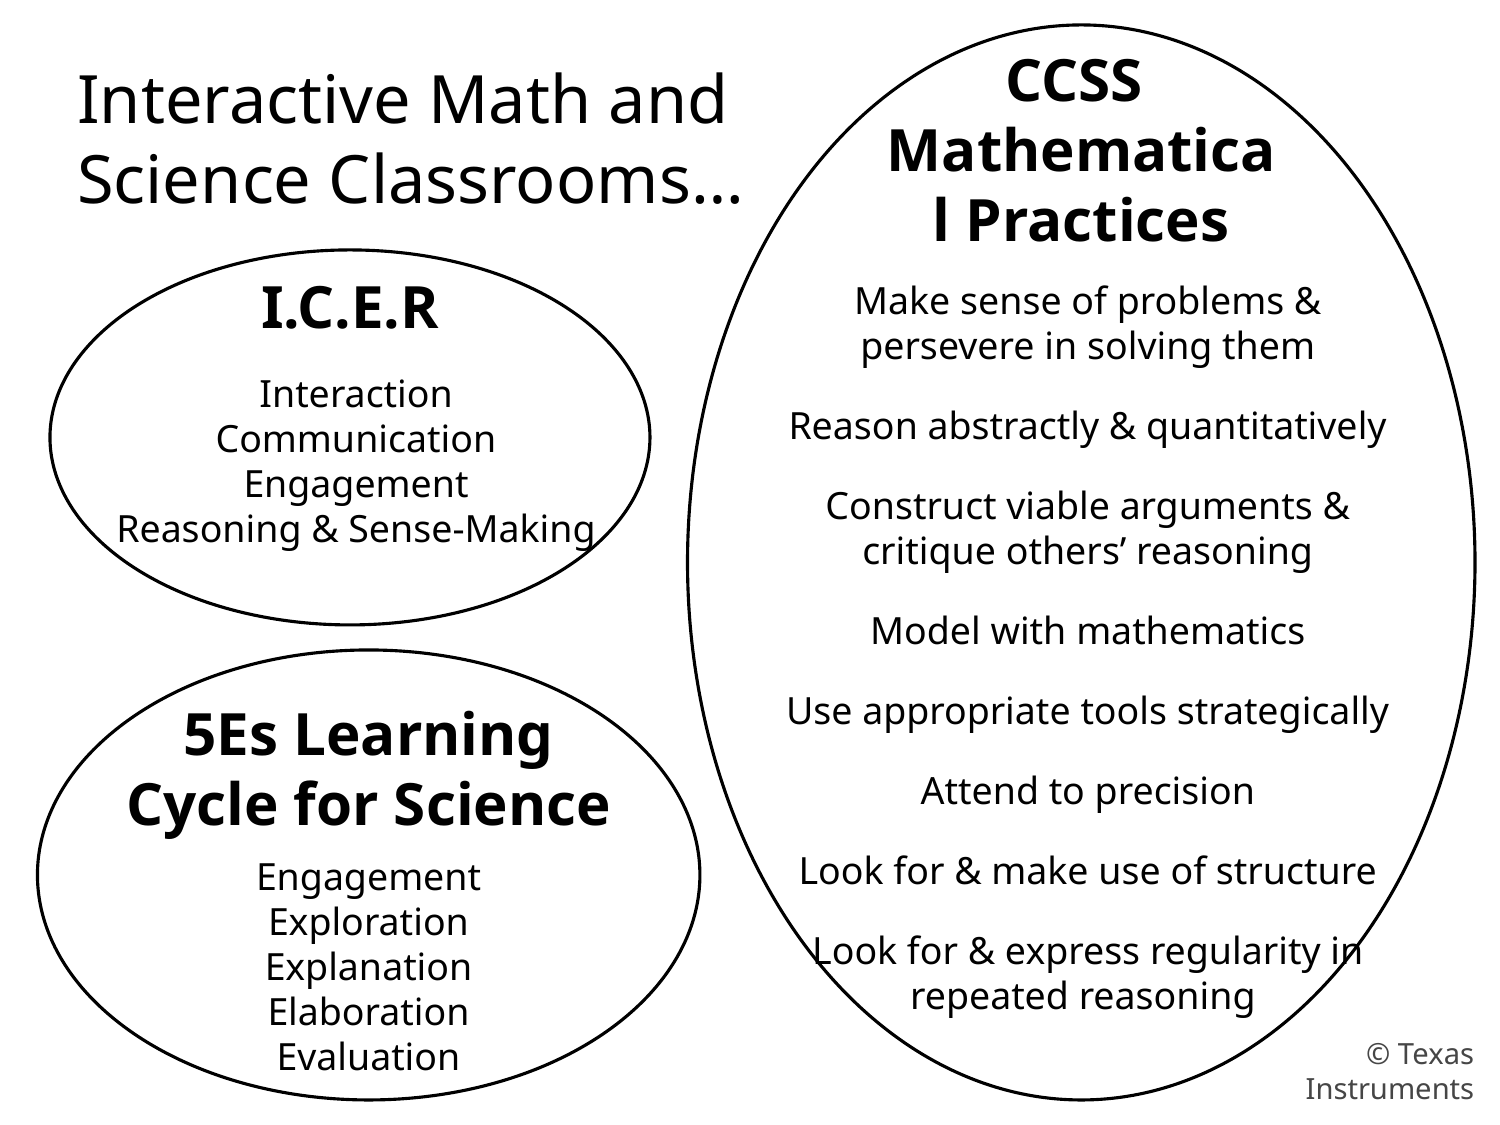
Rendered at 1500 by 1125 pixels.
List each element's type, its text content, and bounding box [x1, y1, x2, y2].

text_box [996, 23, 1167, 36]
text_box 5Es Learning Cycle for Science [106, 689, 632, 845]
text_box Make sense of problems & persevere in solving them Reason abstractly & quantitatively Construct viable arguments & critique others’ reasoning Model with mathematics Use appropriate tools strategically Attend to precision Look for & make use of structure Look for & express regularity in repeated reasoning [762, 883, 877, 1025]
text_box [48, 248, 652, 627]
text_box CCSS Mathematical Practices [868, 36, 1294, 261]
text_box [685, 108, 1477, 1102]
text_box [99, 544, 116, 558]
text_box [178, 648, 559, 689]
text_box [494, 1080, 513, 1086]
text_box [35, 735, 702, 1102]
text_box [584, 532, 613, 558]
footer © Texas Instruments [1224, 1040, 1490, 1100]
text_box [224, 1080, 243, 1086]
text_box I.C.E.R [237, 262, 463, 348]
text_box Interactive Math and Science Classrooms… [62, 49, 775, 225]
text_box Make sense of problems & persevere in solving them Reason abstractly & quantitatively Construct viable arguments & critique others’ reasoning Model with mathematics Use appropriate tools strategically Attend to precision Look for & make use of structure Look for & express regularity in repeated reasoning [1286, 858, 1413, 1025]
